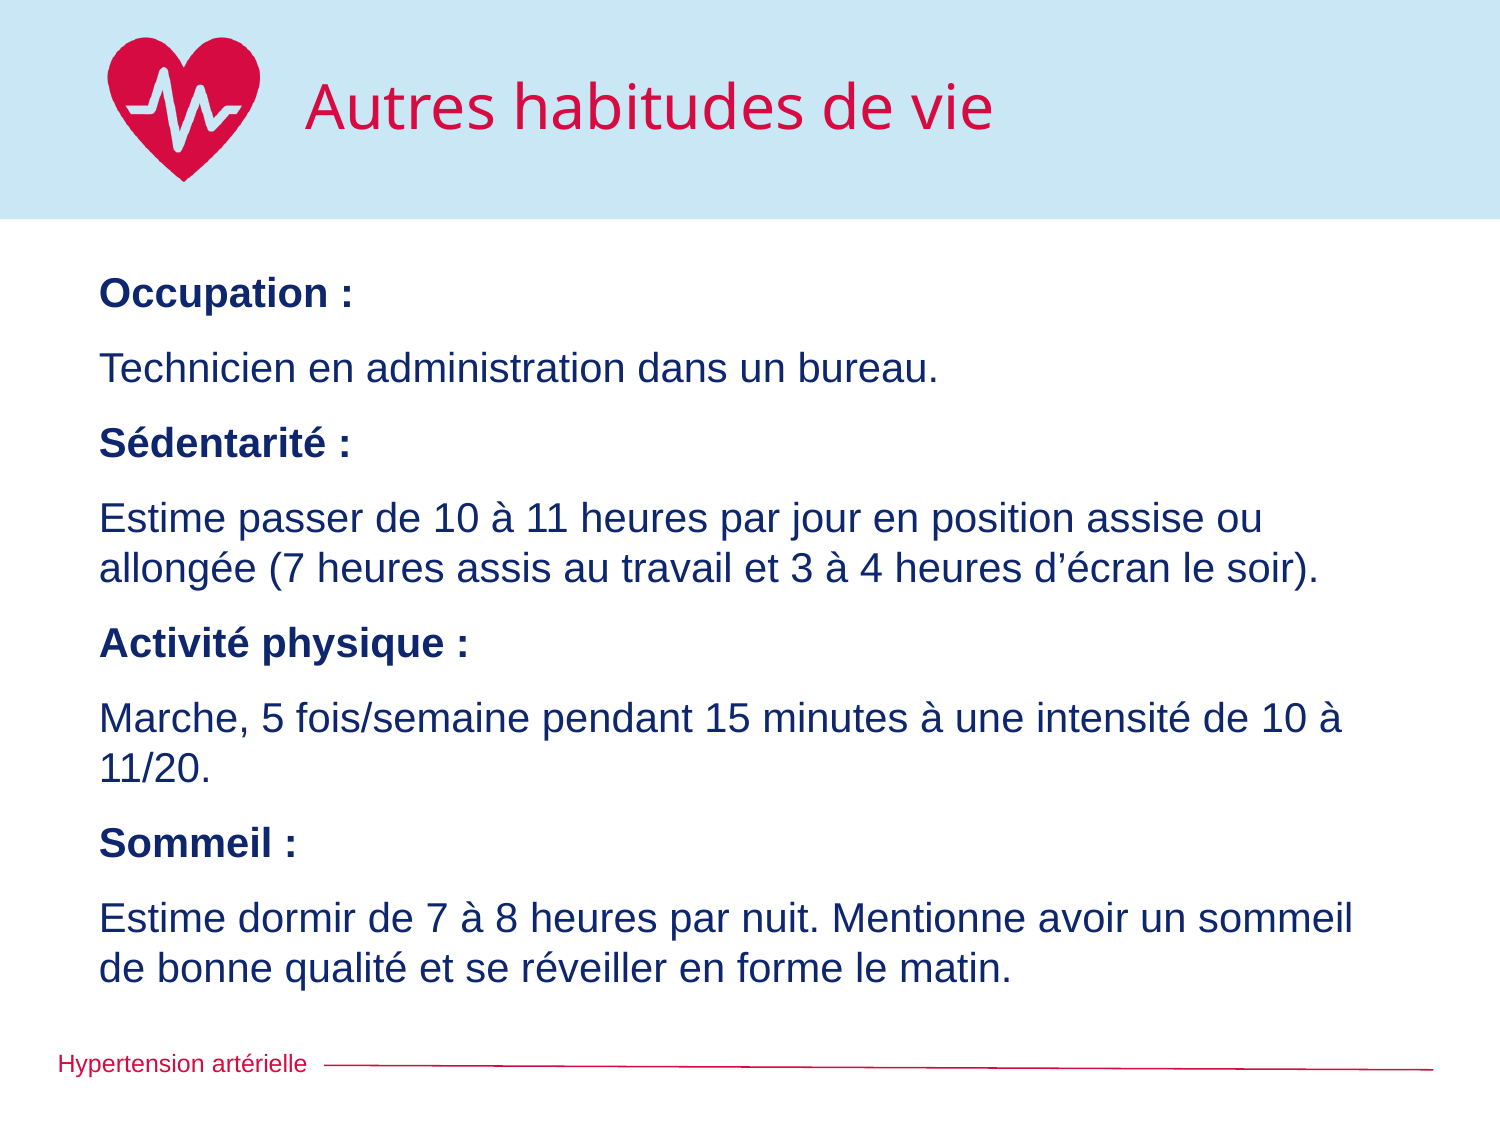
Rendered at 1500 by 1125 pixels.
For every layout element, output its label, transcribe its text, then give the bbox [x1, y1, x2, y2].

picture [76, 2, 291, 217]
text_box Occupation : Technicien en administration dans un bureau. Sédentarité : Estime passer de 10 à 11 heures par jour en position assise ou allongée (7 heures assis au travail et 3 à 4 heures d’écran le soir). Activité physique : Marche, 5 fois/semaine pendant 15 minutes à une intensité de 10 à 11/20. Sommeil : Estime dormir de 7 à 8 heures par nuit. Mentionne avoir un sommeil de bonne qualité et se réveiller en forme le matin. [83, 258, 1417, 999]
title Autres habitudes de vie [295, 59, 1465, 160]
list Hypertension artérielle [42, 1043, 325, 1080]
